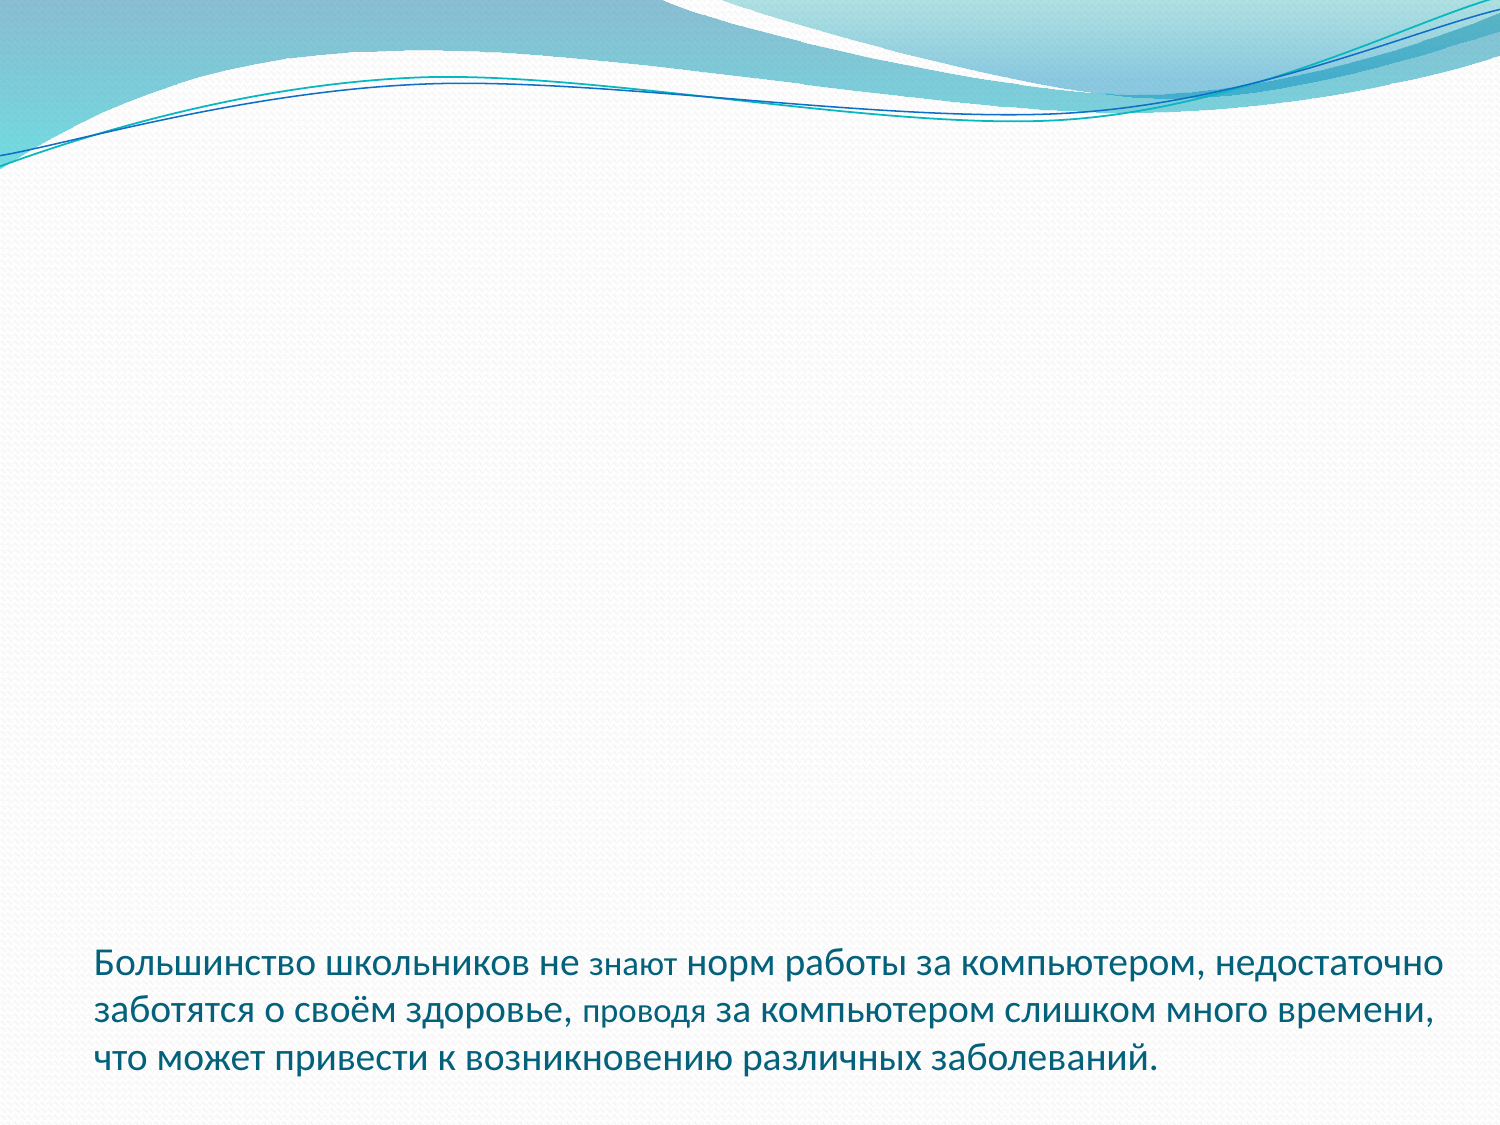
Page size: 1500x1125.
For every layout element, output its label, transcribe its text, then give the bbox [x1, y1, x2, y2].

title Большинство школьников не знают норм работы за компьютером, недостаточно заботятся о своём здоровье, проводя за компьютером слишком много времени, что может привести к возникновению различных заболеваний. [93, 890, 1457, 1079]
